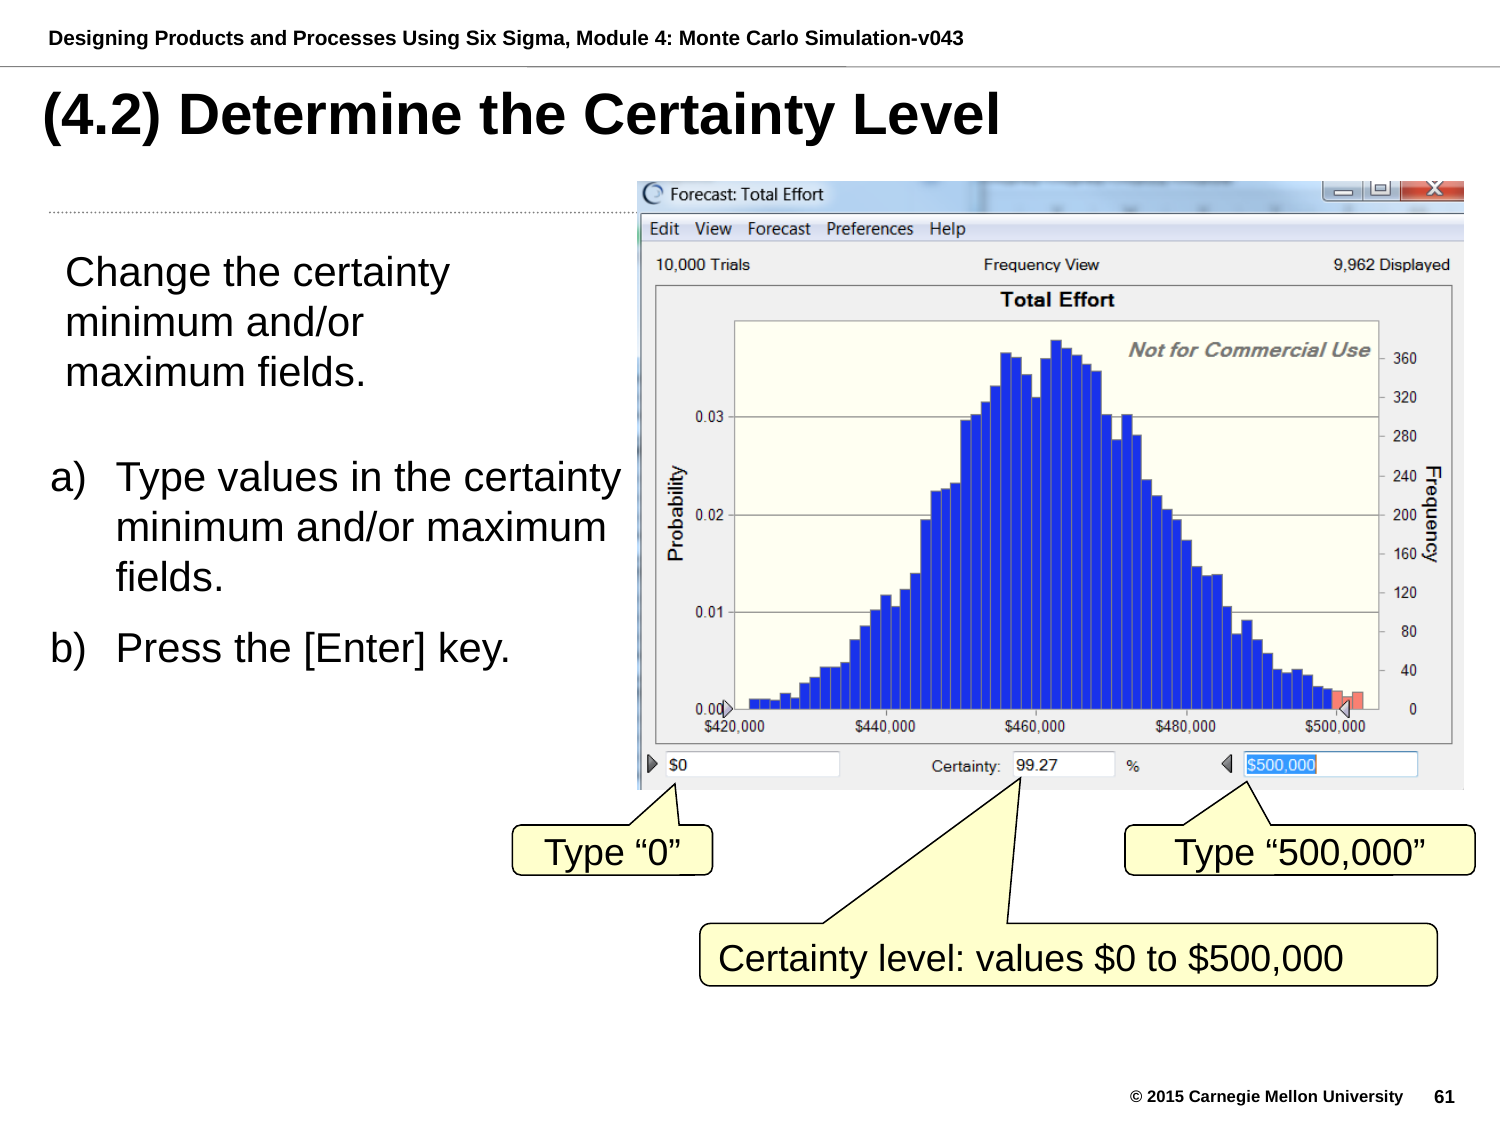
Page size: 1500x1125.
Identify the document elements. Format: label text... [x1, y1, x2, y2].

list Type values in the certainty minimum and/or maximum fields. Press the [Enter] key. [50, 450, 650, 1088]
text_box Change the certainty minimum and/or maximum fields. [50, 237, 538, 403]
text_box Type “500,000” [1125, 799, 1476, 876]
picture [637, 180, 1464, 790]
text_box Type “0” [512, 799, 713, 876]
title (4.2) Determine the Certainty Level [42, 89, 1438, 146]
text_box Certainty level: values $0 to $500,000 [699, 799, 1438, 986]
